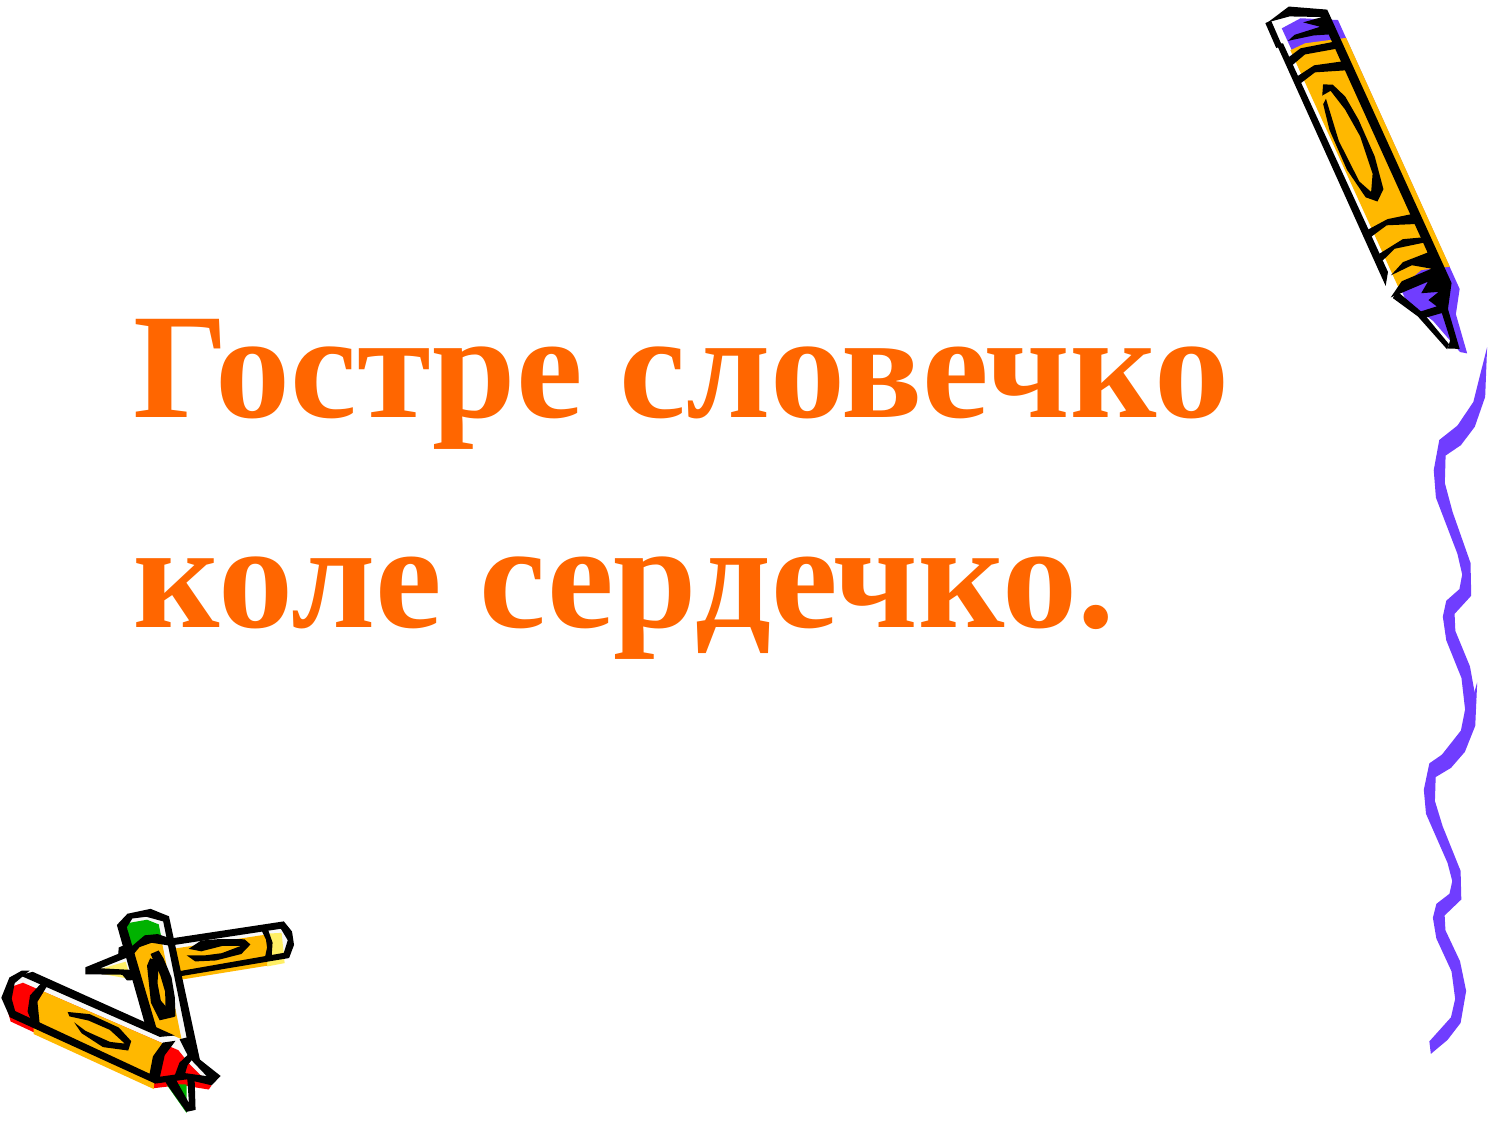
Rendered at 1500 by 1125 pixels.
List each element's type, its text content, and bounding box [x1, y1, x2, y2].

list Гостре словечко коле сердечко. [118, 476, 1394, 724]
